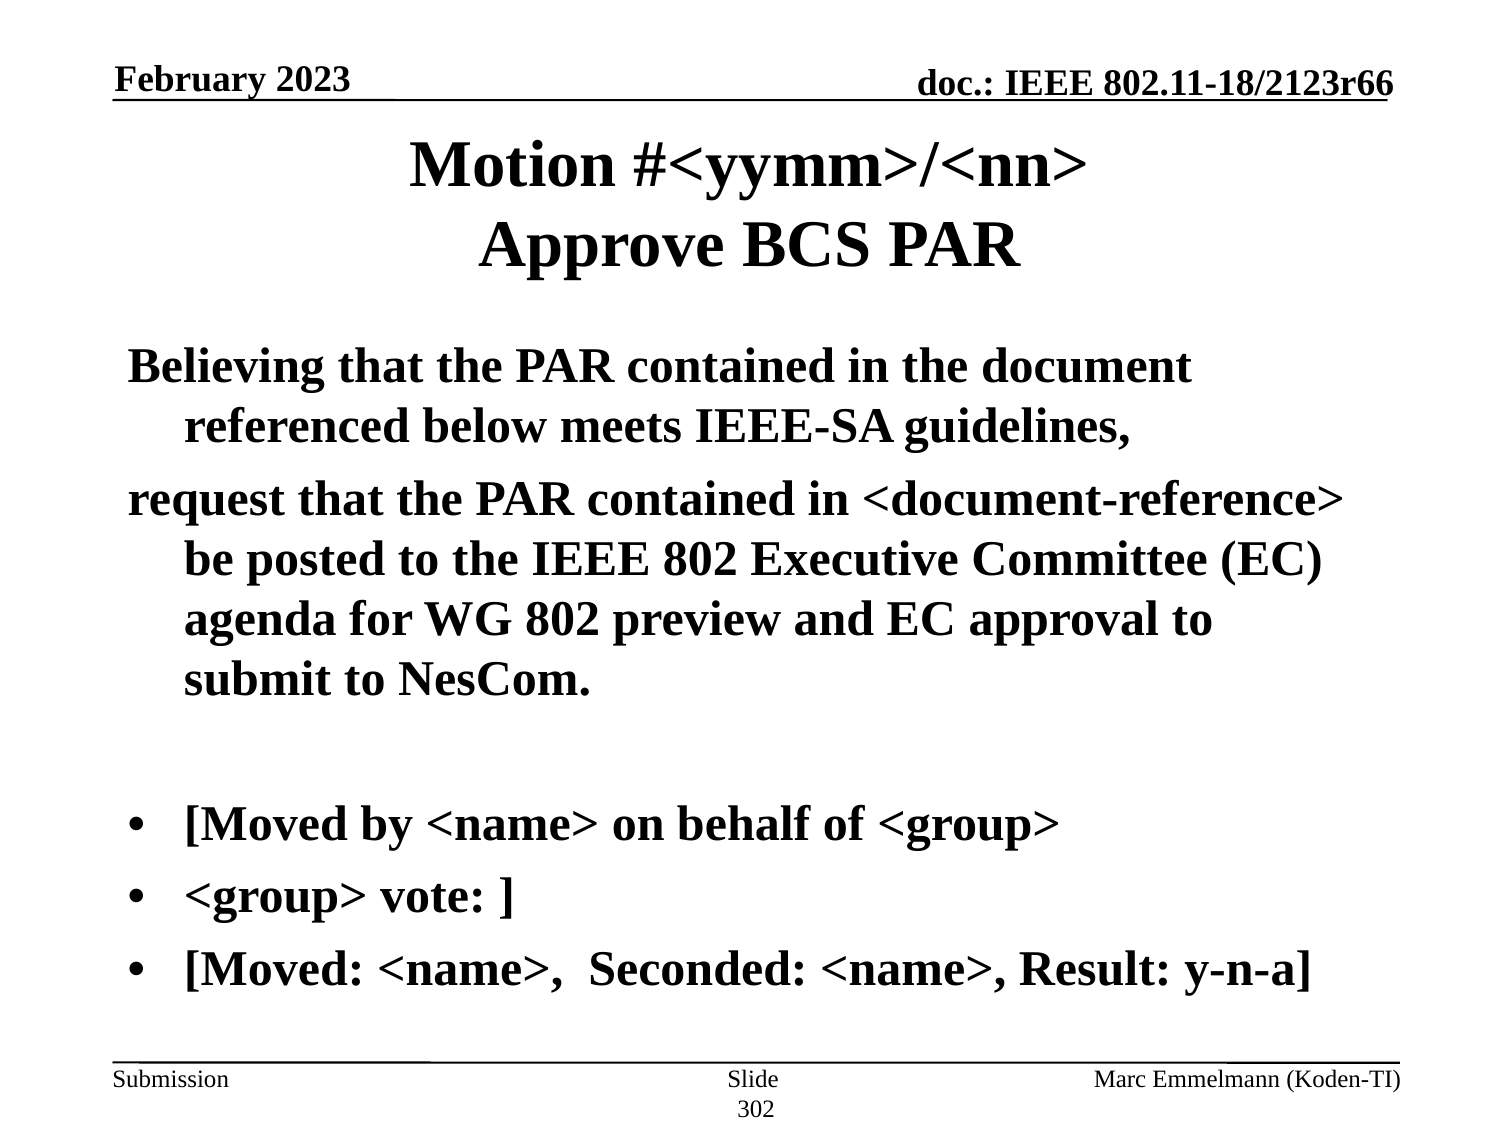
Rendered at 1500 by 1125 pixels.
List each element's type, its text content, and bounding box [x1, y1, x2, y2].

title Motion #<yymm>/<nn> Approve BCS PAR [112, 112, 1388, 288]
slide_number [114, 54, 423, 100]
slide_number Slide 302 [712, 1061, 800, 1123]
footer Marc Emmelmann (Koden-TI) [878, 1061, 1402, 1093]
list Believing that the PAR contained in the document referenced below meets IEEE-SA guidelines, request that the PAR contained in <document-reference> be posted to the IEEE 802 Executive Committee (EC) agenda for WG 802 preview and EC approval to submit to NesCom. • [Moved by <name> on behalf of <group> • <group> vote: ] • [Moved: <name>, Seconded: <name>, Result: y-n-a] [112, 324, 1388, 1000]
